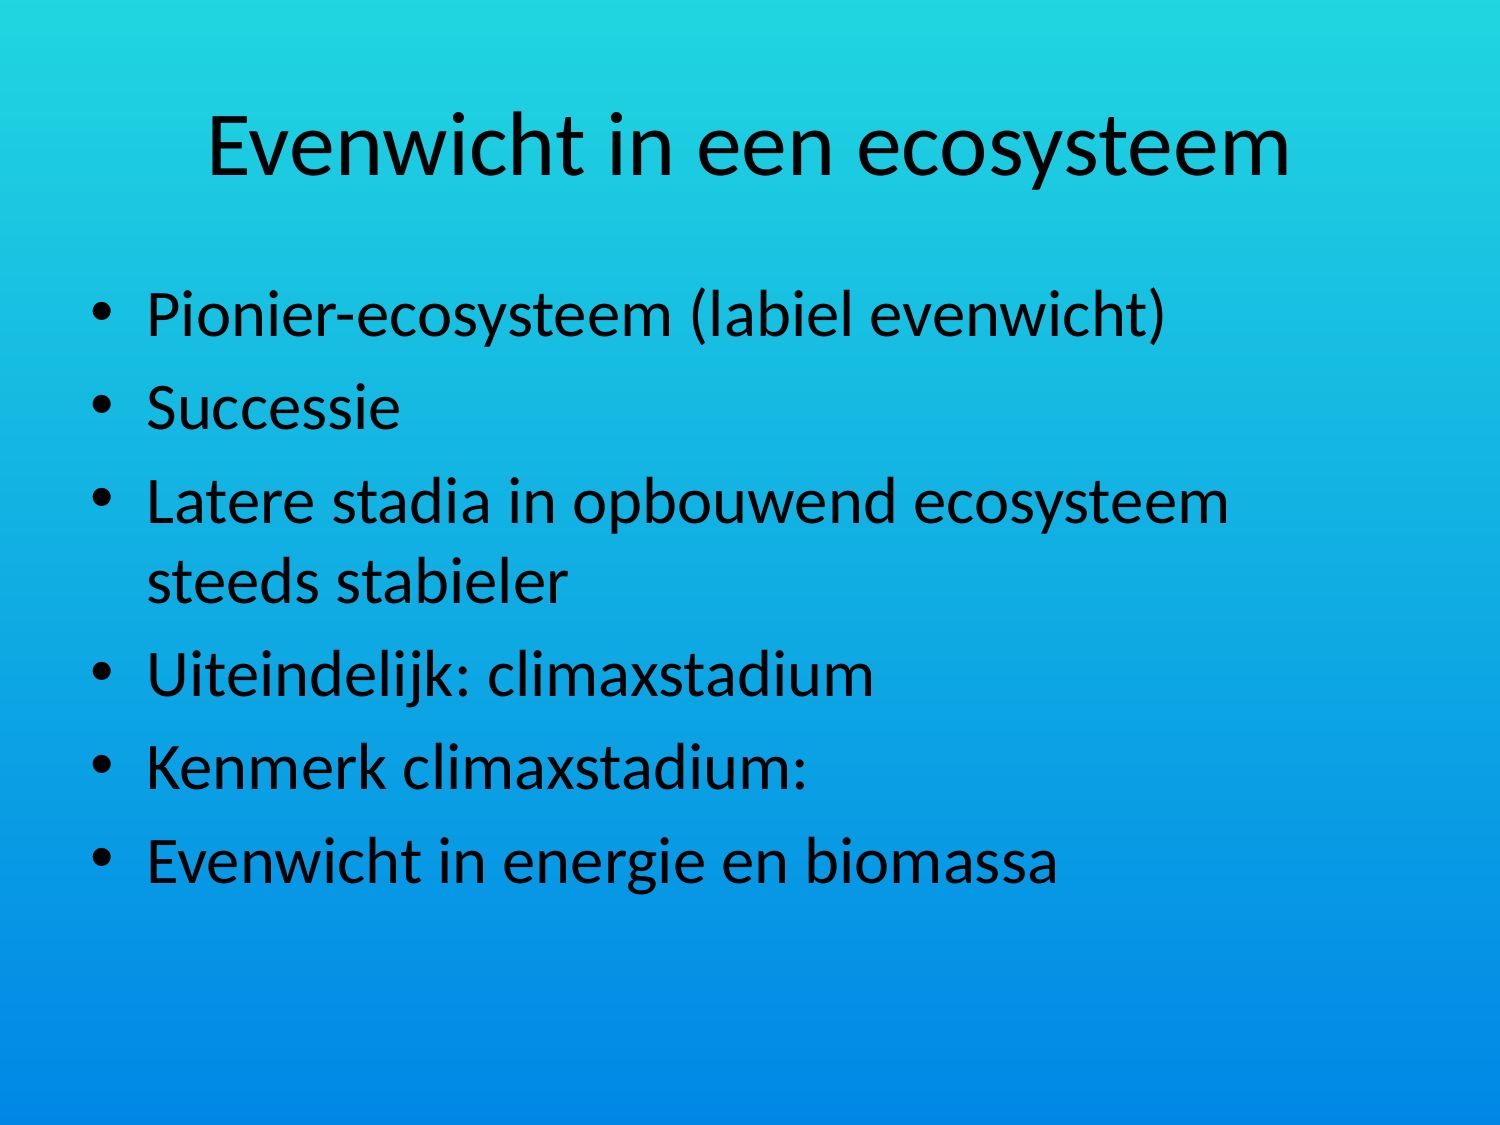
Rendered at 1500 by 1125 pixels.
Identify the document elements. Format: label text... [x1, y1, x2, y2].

list Pionier-ecosysteem (labiel evenwicht) Successie Latere stadia in opbouwend ecosysteem steeds stabieler Uiteindelijk: climaxstadium Kenmerk climaxstadium: Evenwicht in energie en biomassa [75, 262, 1425, 1005]
title Evenwicht in een ecosysteem [75, 45, 1425, 233]
